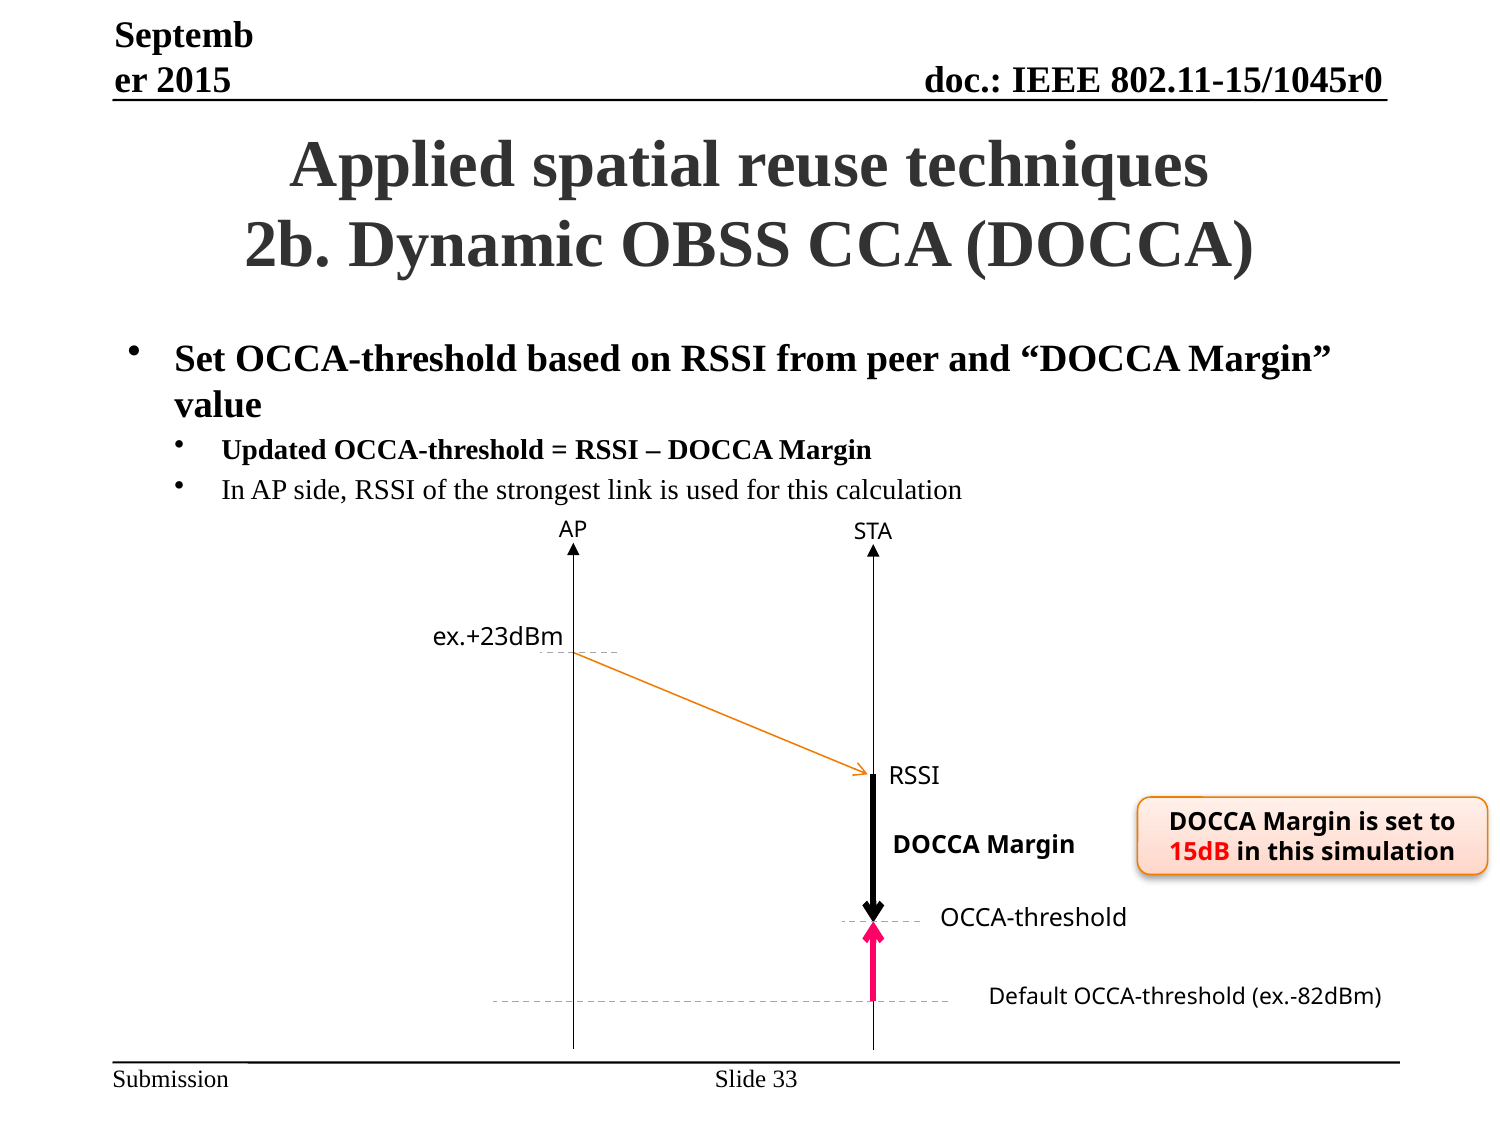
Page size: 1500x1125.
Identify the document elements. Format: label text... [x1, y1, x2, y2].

text_box DOCCA Margin [892, 829, 1077, 860]
text_box DOCCA Margin is set to 15dB in this simulation [1136, 796, 1489, 876]
text_box OCCA-threshold [940, 901, 1128, 932]
text_box RSSI [888, 759, 941, 790]
text_box AP [558, 514, 588, 543]
text_box Default OCCA-threshold (ex.-82dBm) [988, 981, 1383, 1010]
text_box STA [853, 516, 893, 544]
slide_number Slide 33 [712, 1061, 800, 1093]
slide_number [114, 54, 270, 101]
list Set OCCA-threshold based on RSSI from peer and “DOCCA Margin” value Updated OCCA-threshold = RSSI – DOCCA Margin In AP side, RSSI of the strongest link is used for this calculation [112, 324, 1388, 516]
text_box ex.+23dBm [432, 620, 565, 651]
title Applied spatial reuse techniques 2b. Dynamic OBSS CCA (DOCCA) [112, 112, 1388, 288]
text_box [577, 652, 869, 775]
